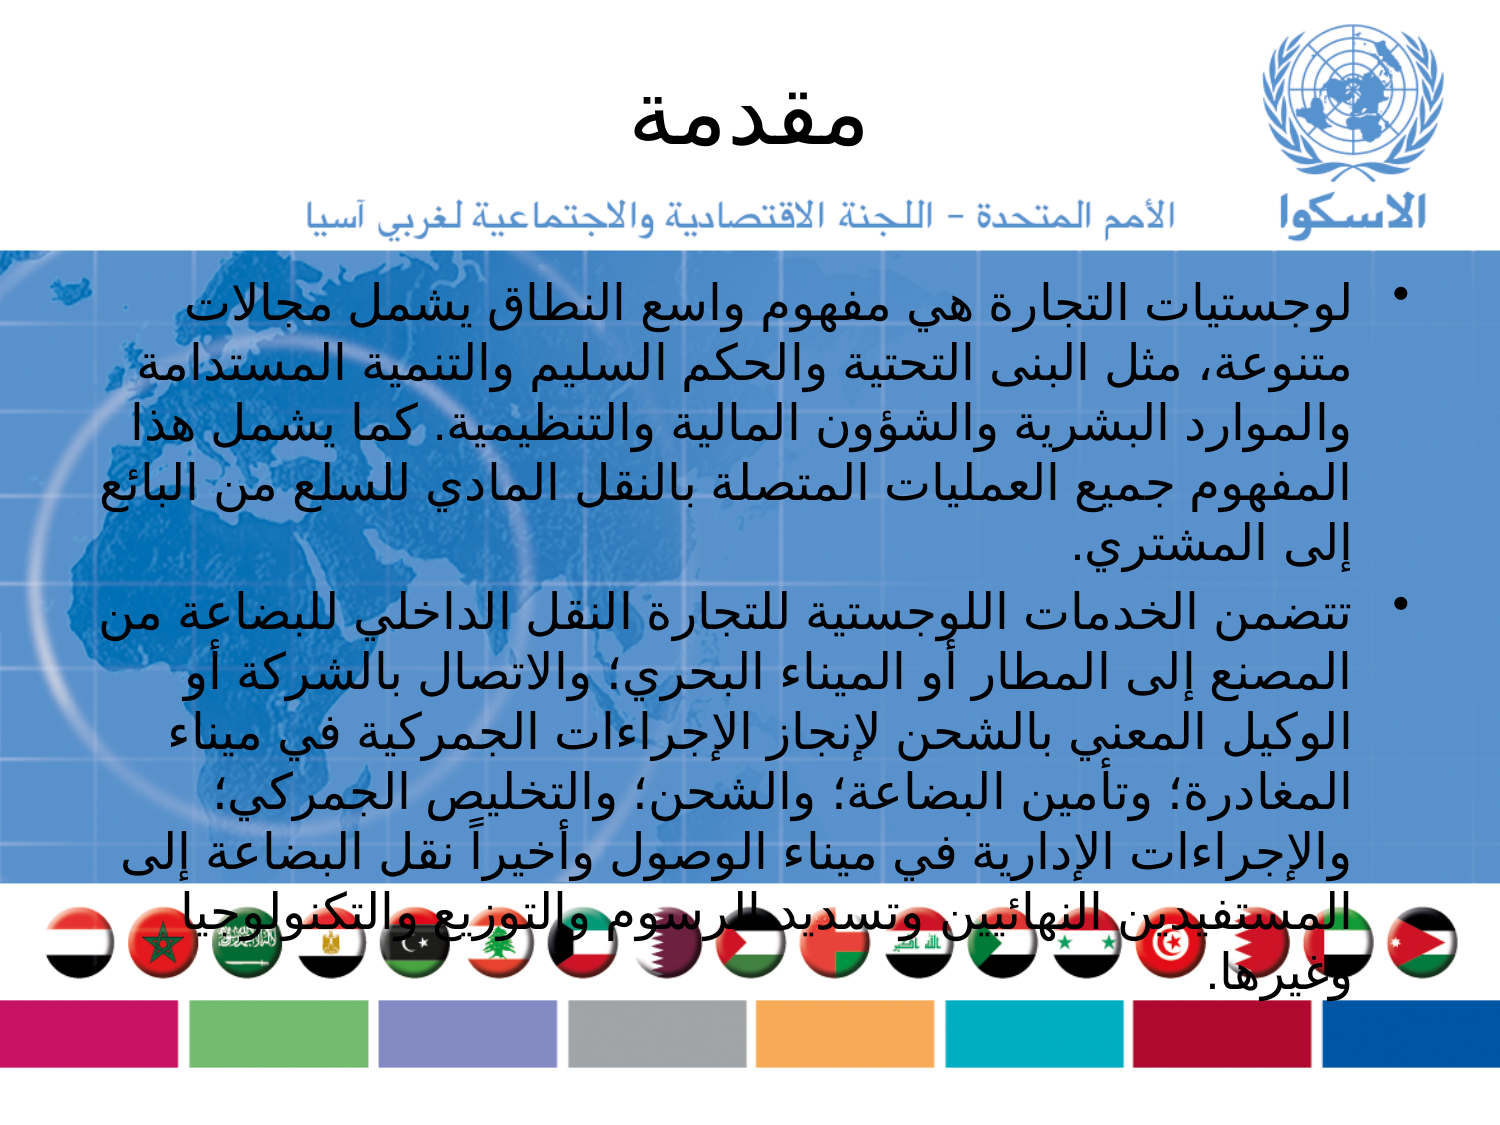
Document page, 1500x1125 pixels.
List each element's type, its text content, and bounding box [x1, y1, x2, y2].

list لوجستيات التجارة هي مفهوم واسع النطاق يشمل مجالات متنوعة، مثل البنى التحتية والحكم السليم والتنمية المستدامة والموارد البشرية والشؤون المالية والتنظيمية. كما يشمل هذا المفهوم جميع العمليات المتصلة بالنقل المادي للسلع من البائع إلى المشتري. تتضمن الخدمات اللوجستية للتجارة النقل الداخلي للبضاعة من المصنع إلى المطار أو الميناء البحري؛ والاتصال بالشركة أو الوكيل المعني بالشحن لإنجاز الإجراءات الجمركية في ميناء المغادرة؛ وتأمين البضاعة؛ والشحن؛ والتخليص الجمركي؛ والإجراءات الإدارية في ميناء الوصول وأخيراً نقل البضاعة إلى المستفيدين النهائيين وتسديد الرسوم والتوزيع والتكنولوجيا وغيرها. [75, 262, 1425, 1005]
title مقدمة [75, 45, 1425, 262]
picture [0, 0, 1500, 1125]
